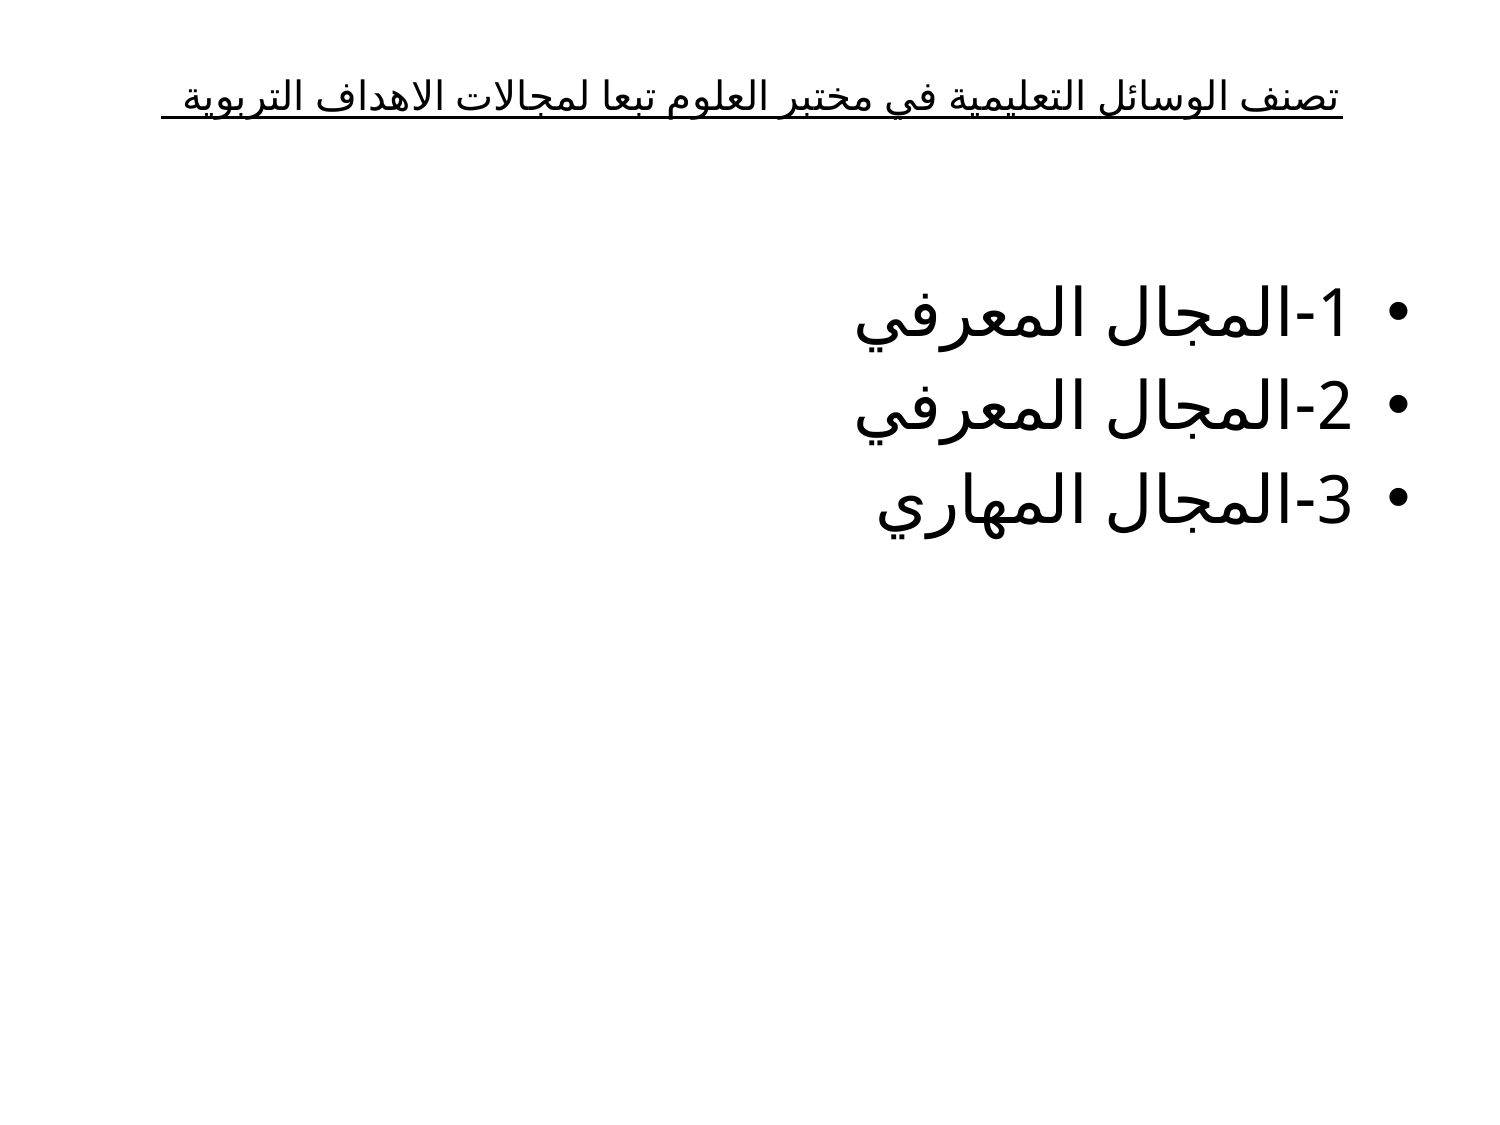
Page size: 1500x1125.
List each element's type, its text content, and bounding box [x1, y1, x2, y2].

title تصنف الوسائل التعليمية في مختبر العلوم تبعا لمجالات الاهداف التربوية [76, 0, 1427, 189]
list 1-المجال المعرفي 2-المجال المعرفي 3-المجال المهاري [75, 262, 1425, 1005]
